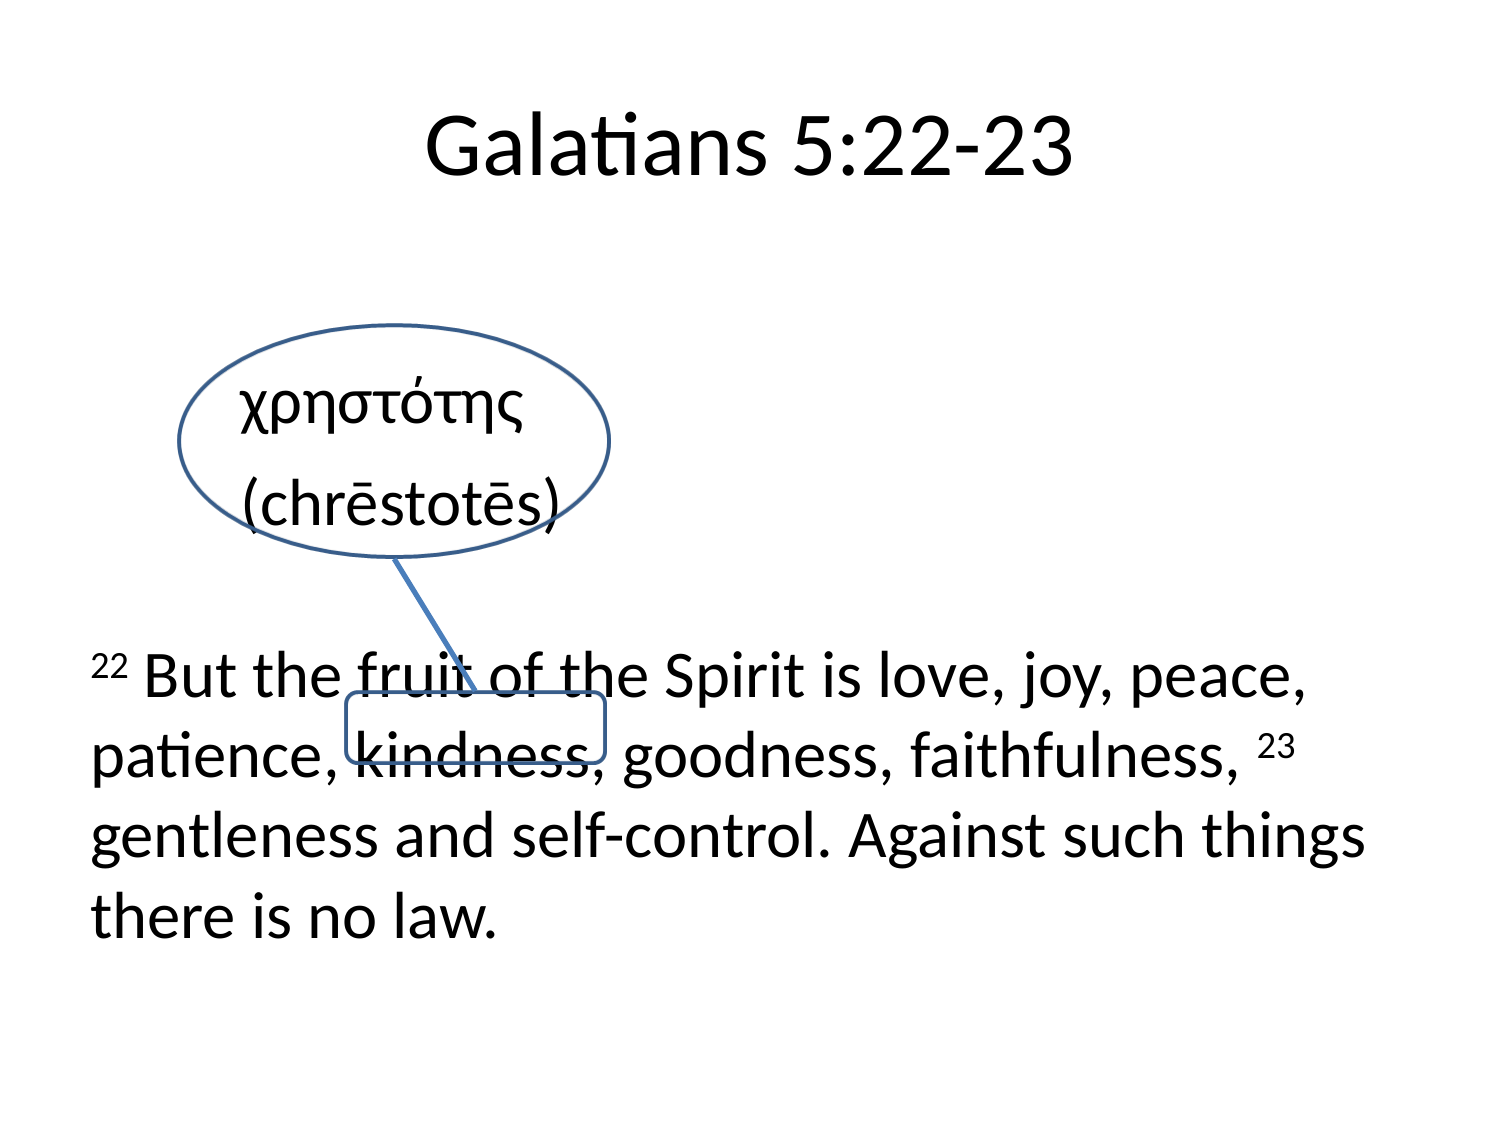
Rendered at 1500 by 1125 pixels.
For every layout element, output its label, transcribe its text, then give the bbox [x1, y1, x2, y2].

list χρηστότης (chrēstotēs) 22 But the fruit of the Spirit is love, joy, peace, patience, kindness, goodness, faithfulness, 23 gentleness and self-control. Against such things there is no law. [75, 262, 1425, 1005]
picture [343, 690, 607, 766]
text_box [393, 558, 476, 692]
title Galatians 5:22-23 [75, 45, 1425, 233]
picture [177, 323, 611, 560]
